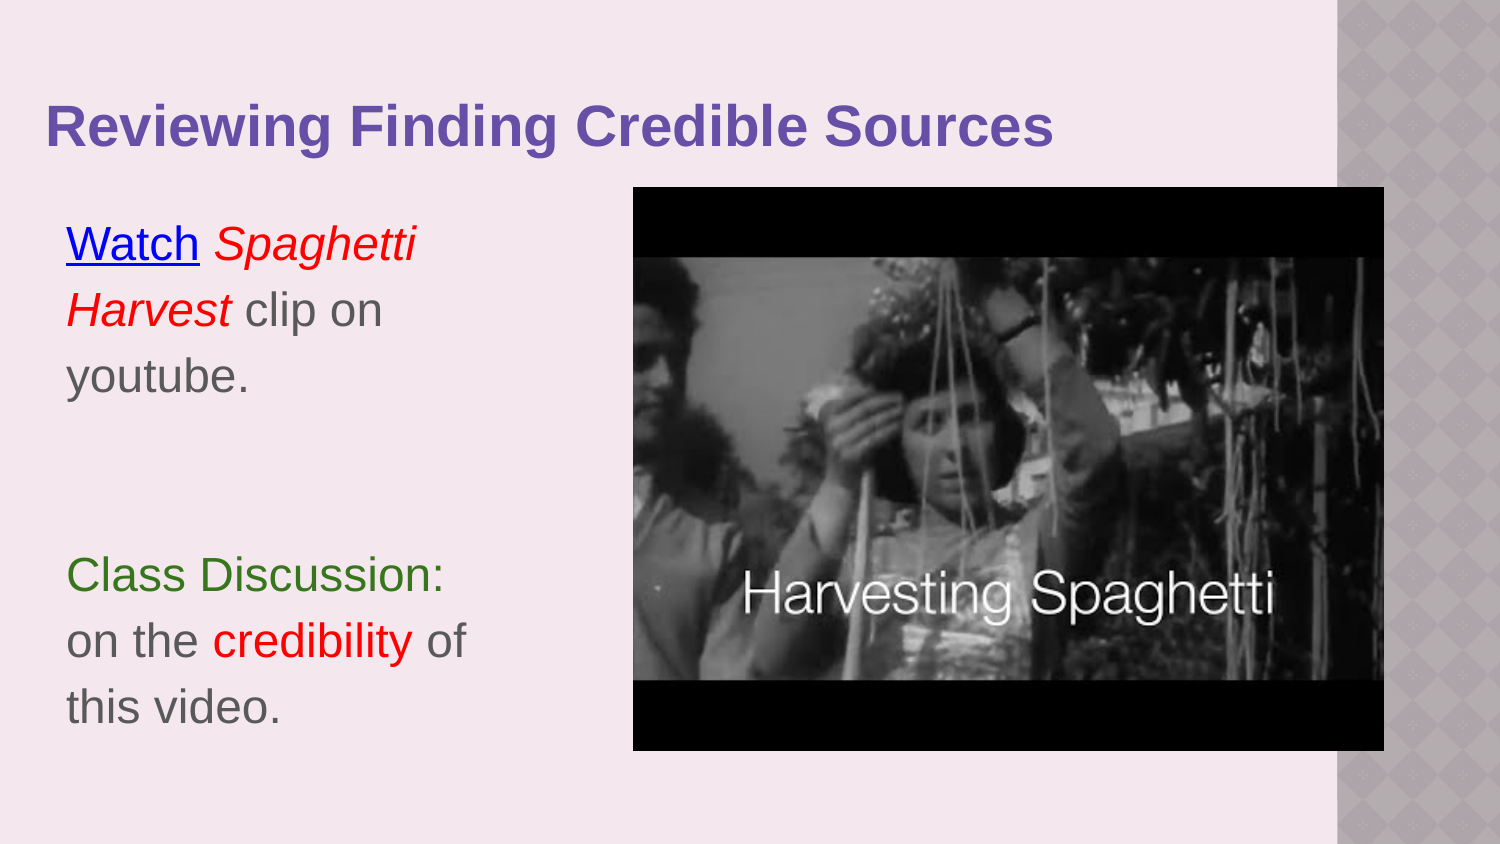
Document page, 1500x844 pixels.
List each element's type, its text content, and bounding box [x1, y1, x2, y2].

text_box Watch Spaghetti Harvest clip on youtube. Class Discussion: on the credibility of this video. [51, 188, 510, 750]
text_box Reviewing Finding Credible Sources [30, 72, 1428, 167]
picture [632, 187, 1384, 751]
